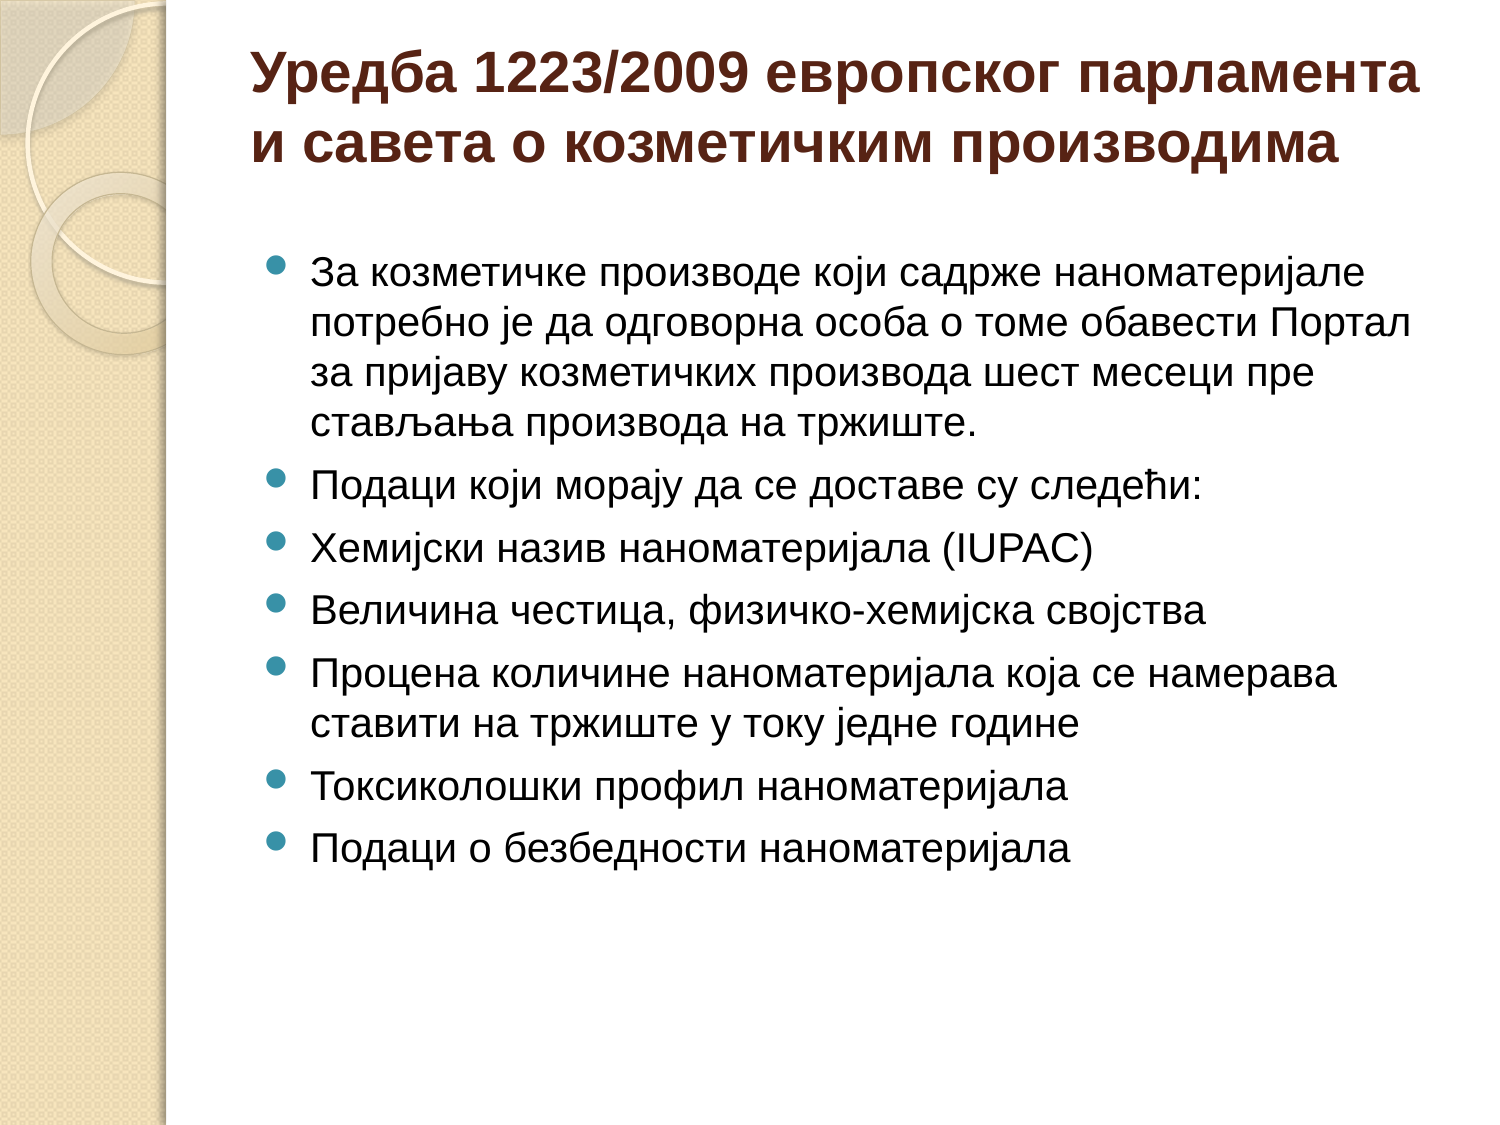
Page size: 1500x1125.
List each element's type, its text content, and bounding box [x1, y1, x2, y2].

list За козметичке производе који садрже наноматеријале потребно је да одговорна особа о томе обавести Портал за пријаву козметичких производа шест месеци пре стављања производа на тржиште. Подаци који морају да се доставе су следећи: Хемијски назив наноматеријала (IUPAC) Величина честица, физичко-хемијска својства Процена количине наноматеријала која се намерава ставити на тржиште у току једне године Токсиколошки профил наноматеријала Подаци о безбедности наноматеријала [235, 237, 1466, 1025]
title Уредба 1223/2009 европског парламента и савета о козметичким производима [235, 45, 1466, 233]
